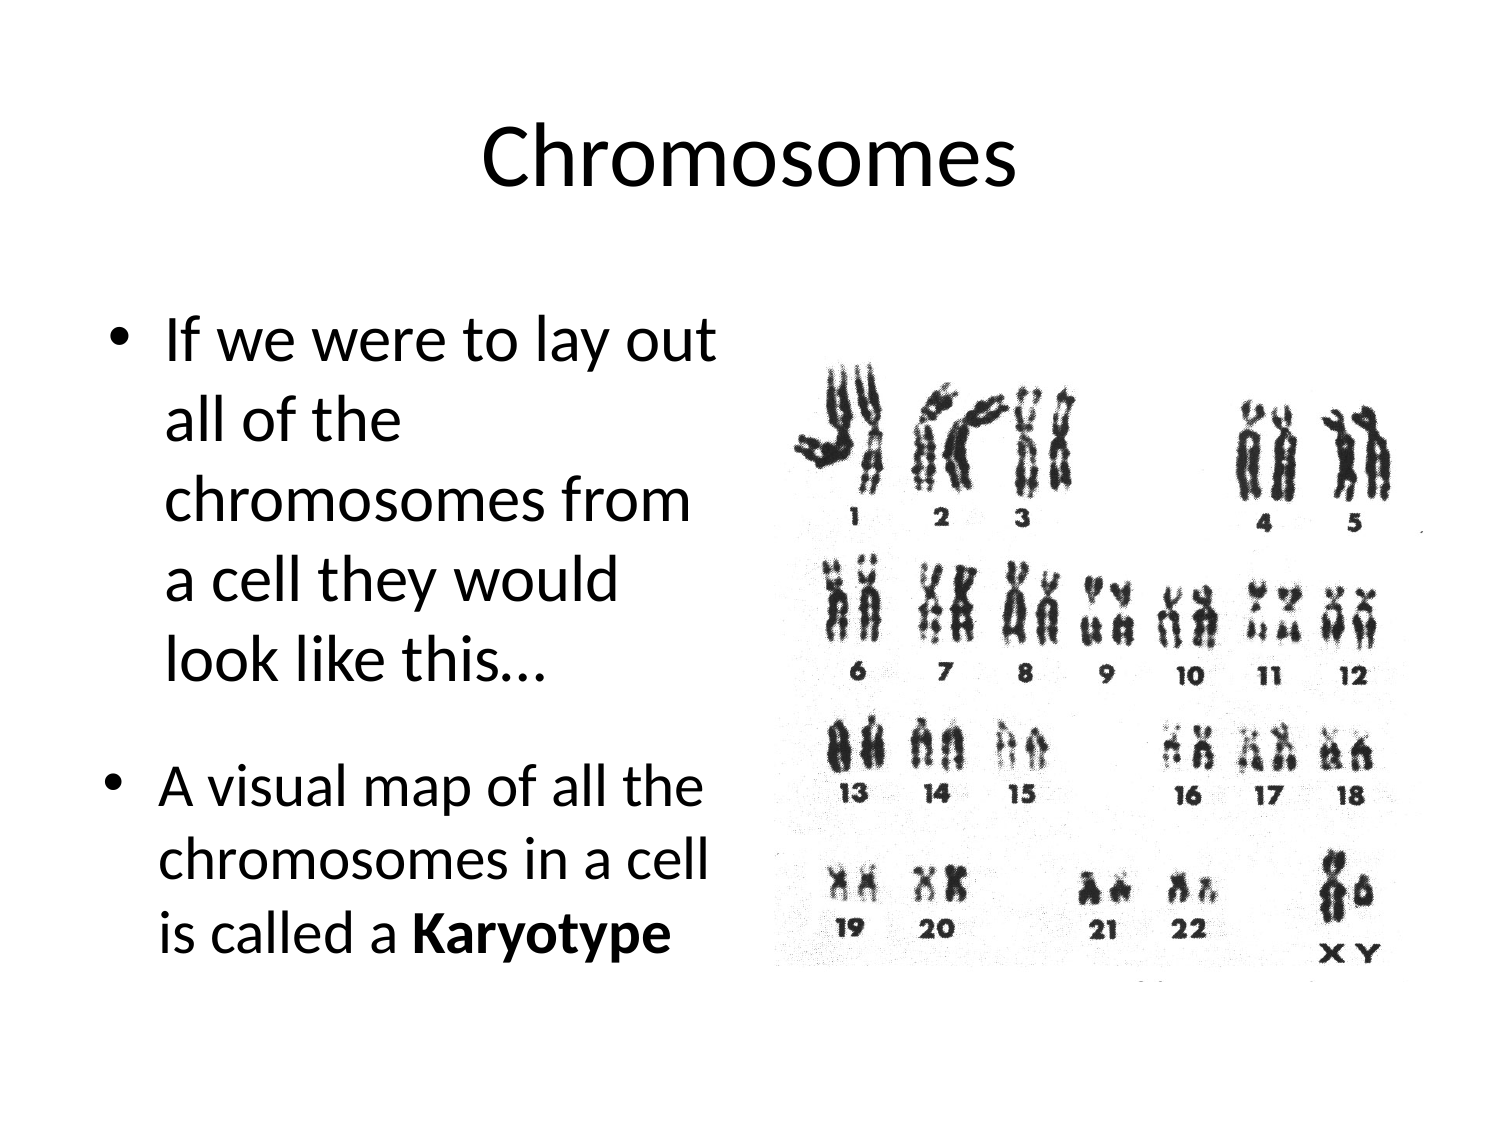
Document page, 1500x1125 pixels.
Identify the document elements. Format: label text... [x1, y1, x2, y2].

list A visual map of all the chromosomes in a cell is called a Karyotype [87, 737, 732, 1050]
picture [774, 312, 1426, 982]
list If we were to lay out all of the chromosomes from a cell they would look like this… [92, 287, 737, 713]
title Chromosomes [94, 50, 1407, 250]
